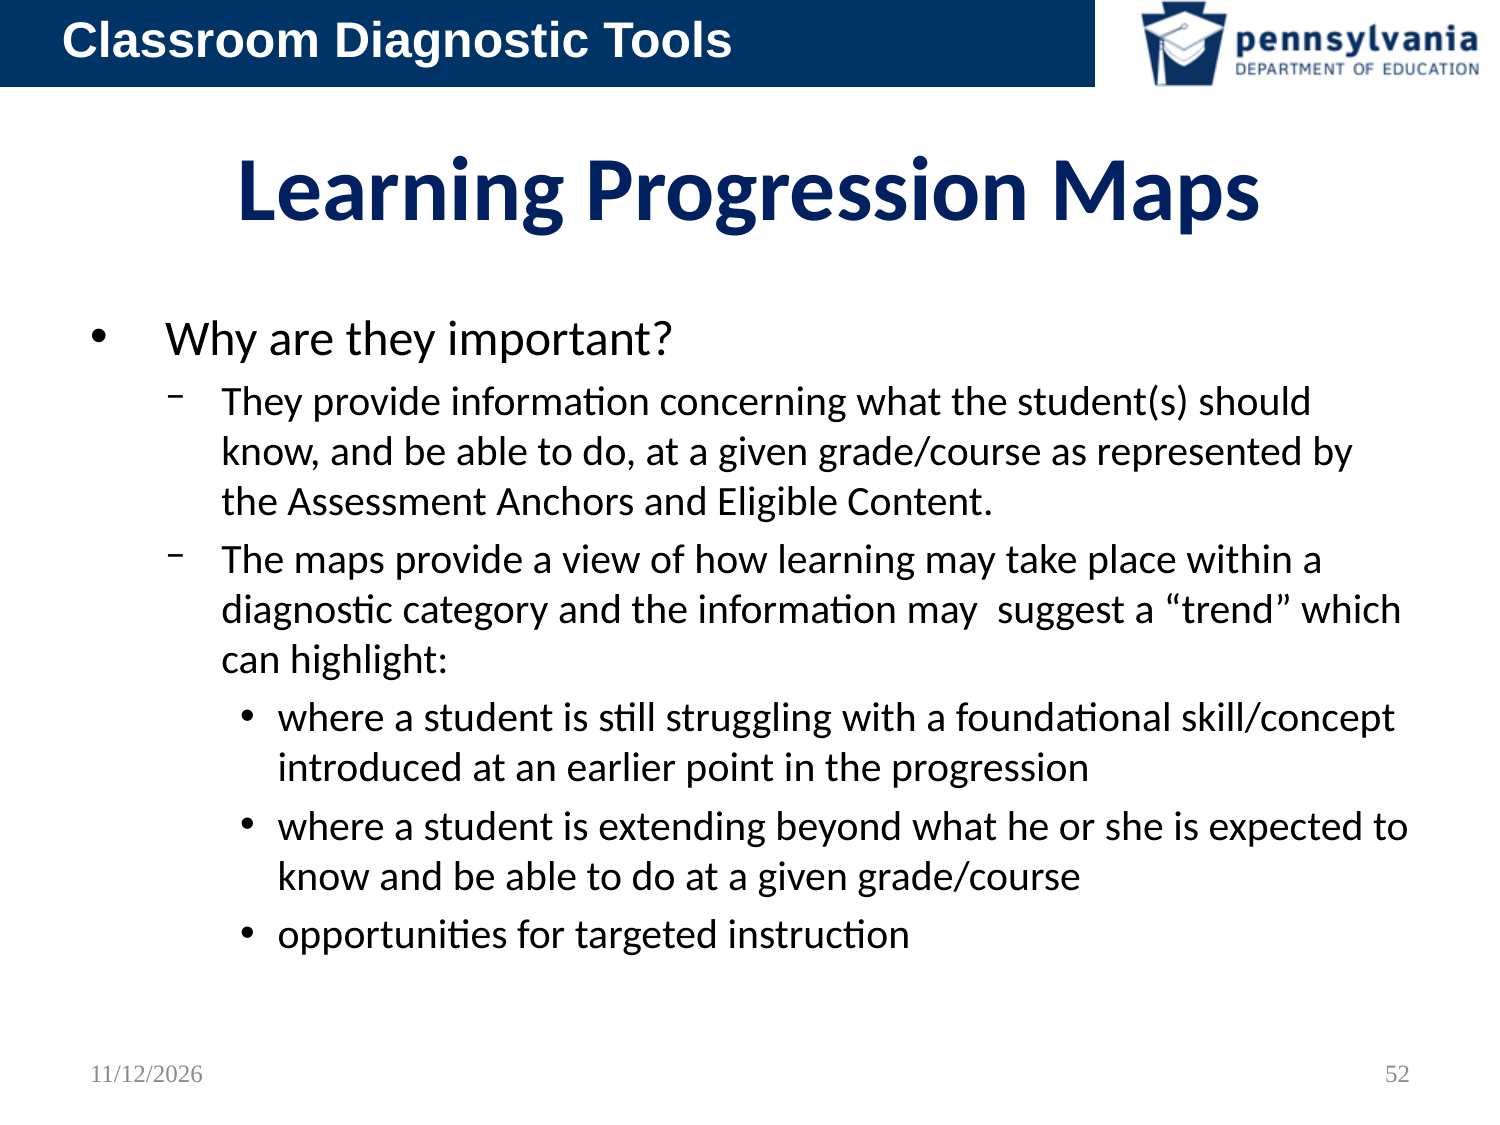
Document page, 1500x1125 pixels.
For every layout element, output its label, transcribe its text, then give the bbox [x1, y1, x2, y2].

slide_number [75, 1042, 425, 1103]
slide_number 52 [1074, 1042, 1425, 1103]
title Learning Progression Maps [74, 128, 1426, 280]
picture [1134, 0, 1485, 90]
list Why are they important? They provide information concerning what the student(s) should know, and be able to do, at a given grade/course as represented by the Assessment Anchors and Eligible Content. The maps provide a view of how learning may take place within a diagnostic category and the information may suggest a “trend” which can highlight: where a student is still struggling with a foundational skill/concept introduced at an earlier point in the progression where a student is extending beyond what he or she is expected to know and be able to do at a given grade/course opportunities for targeted instruction [74, 297, 1426, 1006]
